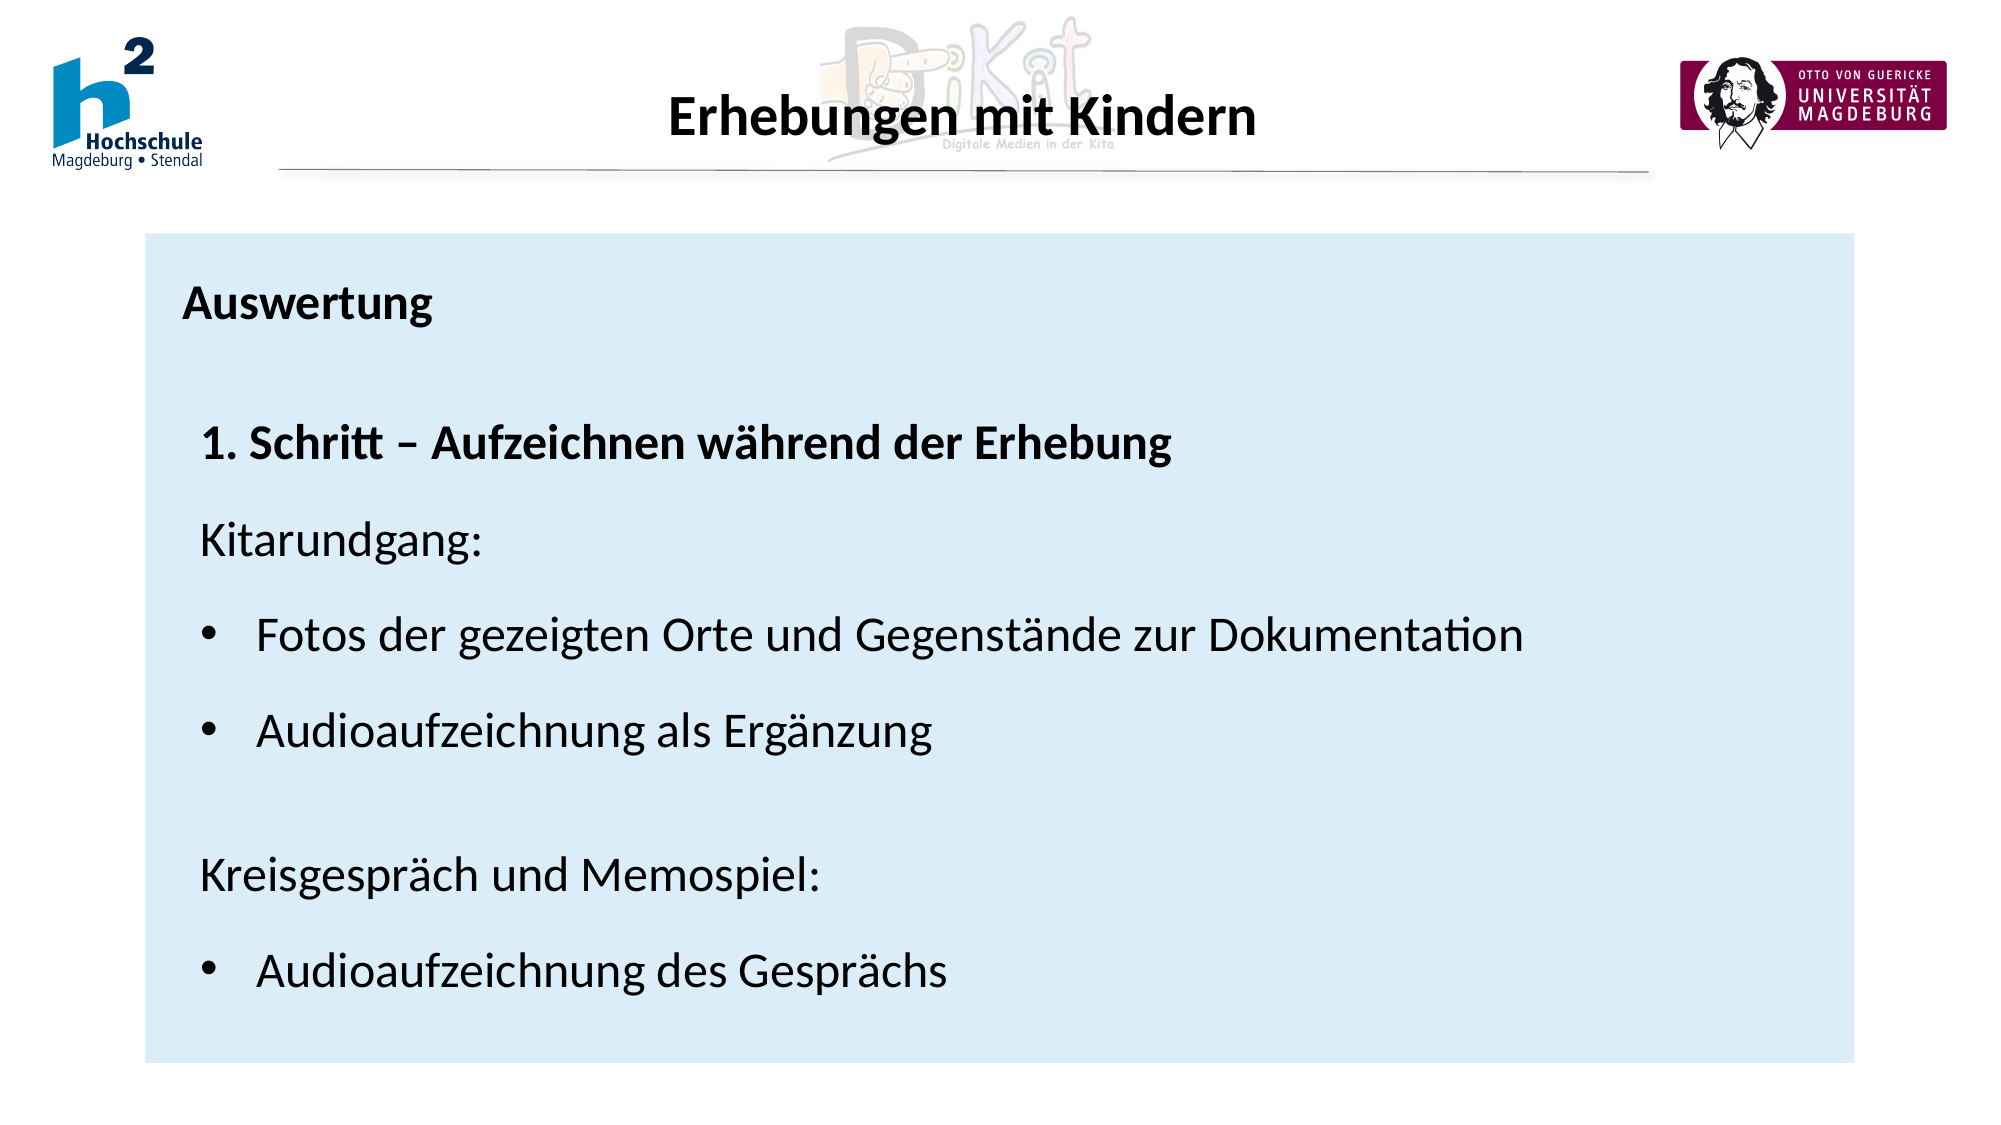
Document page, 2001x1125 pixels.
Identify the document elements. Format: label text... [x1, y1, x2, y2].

text_box [142, 233, 1868, 1063]
picture [53, 37, 202, 170]
text_box Auswertung 1. Schritt – Aufzeichnen während der Erhebung Kitarundgang: Fotos der gezeigten Orte und Gegenstände zur Dokumentation Audioaufzeichnung als Ergänzung Kreisgespräch und Memospiel: Audioaufzeichnung des Gesprächs [167, 231, 1893, 1062]
text_box Erhebungen mit Kindern [278, 69, 811, 155]
picture [1680, 57, 1947, 150]
text_box Erhebungen mit Kindern [1122, 69, 1649, 155]
picture [816, 14, 1119, 170]
